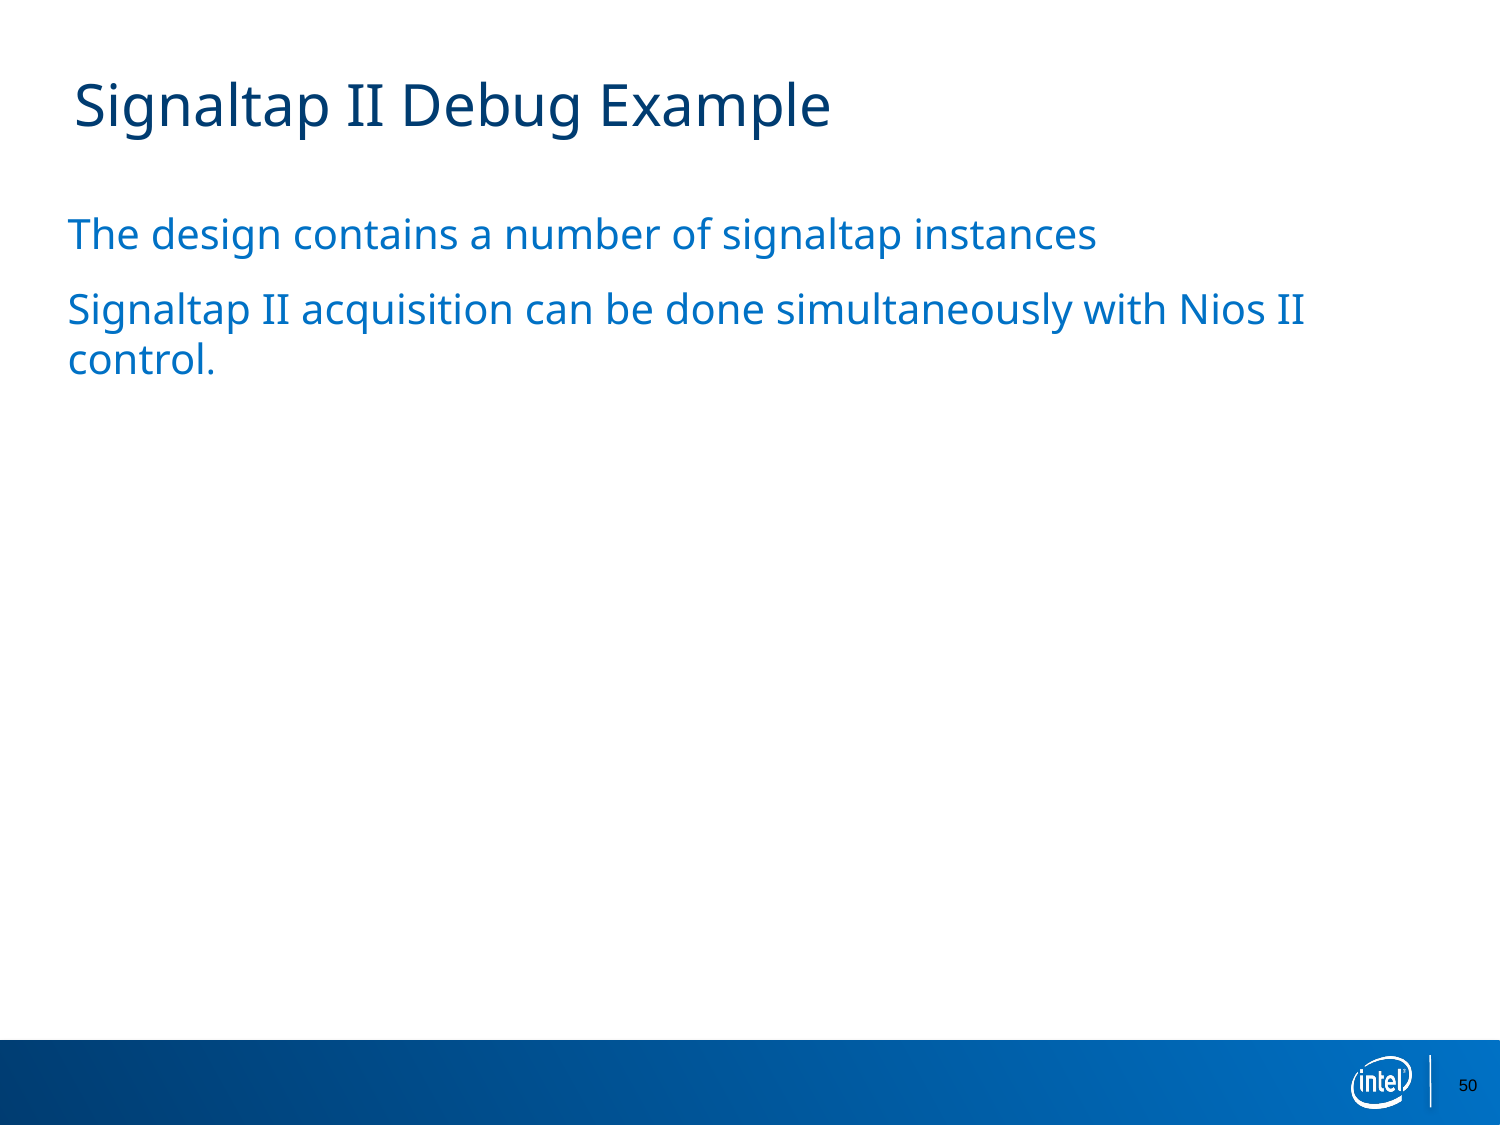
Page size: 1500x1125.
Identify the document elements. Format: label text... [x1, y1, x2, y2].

slide_number 50 [1127, 1055, 1478, 1116]
title Signaltap II Debug Example [74, 67, 1425, 208]
list The design contains a number of signaltap instances Signaltap II acquisition can be done simultaneously with Nios II control. [67, 208, 1463, 1033]
